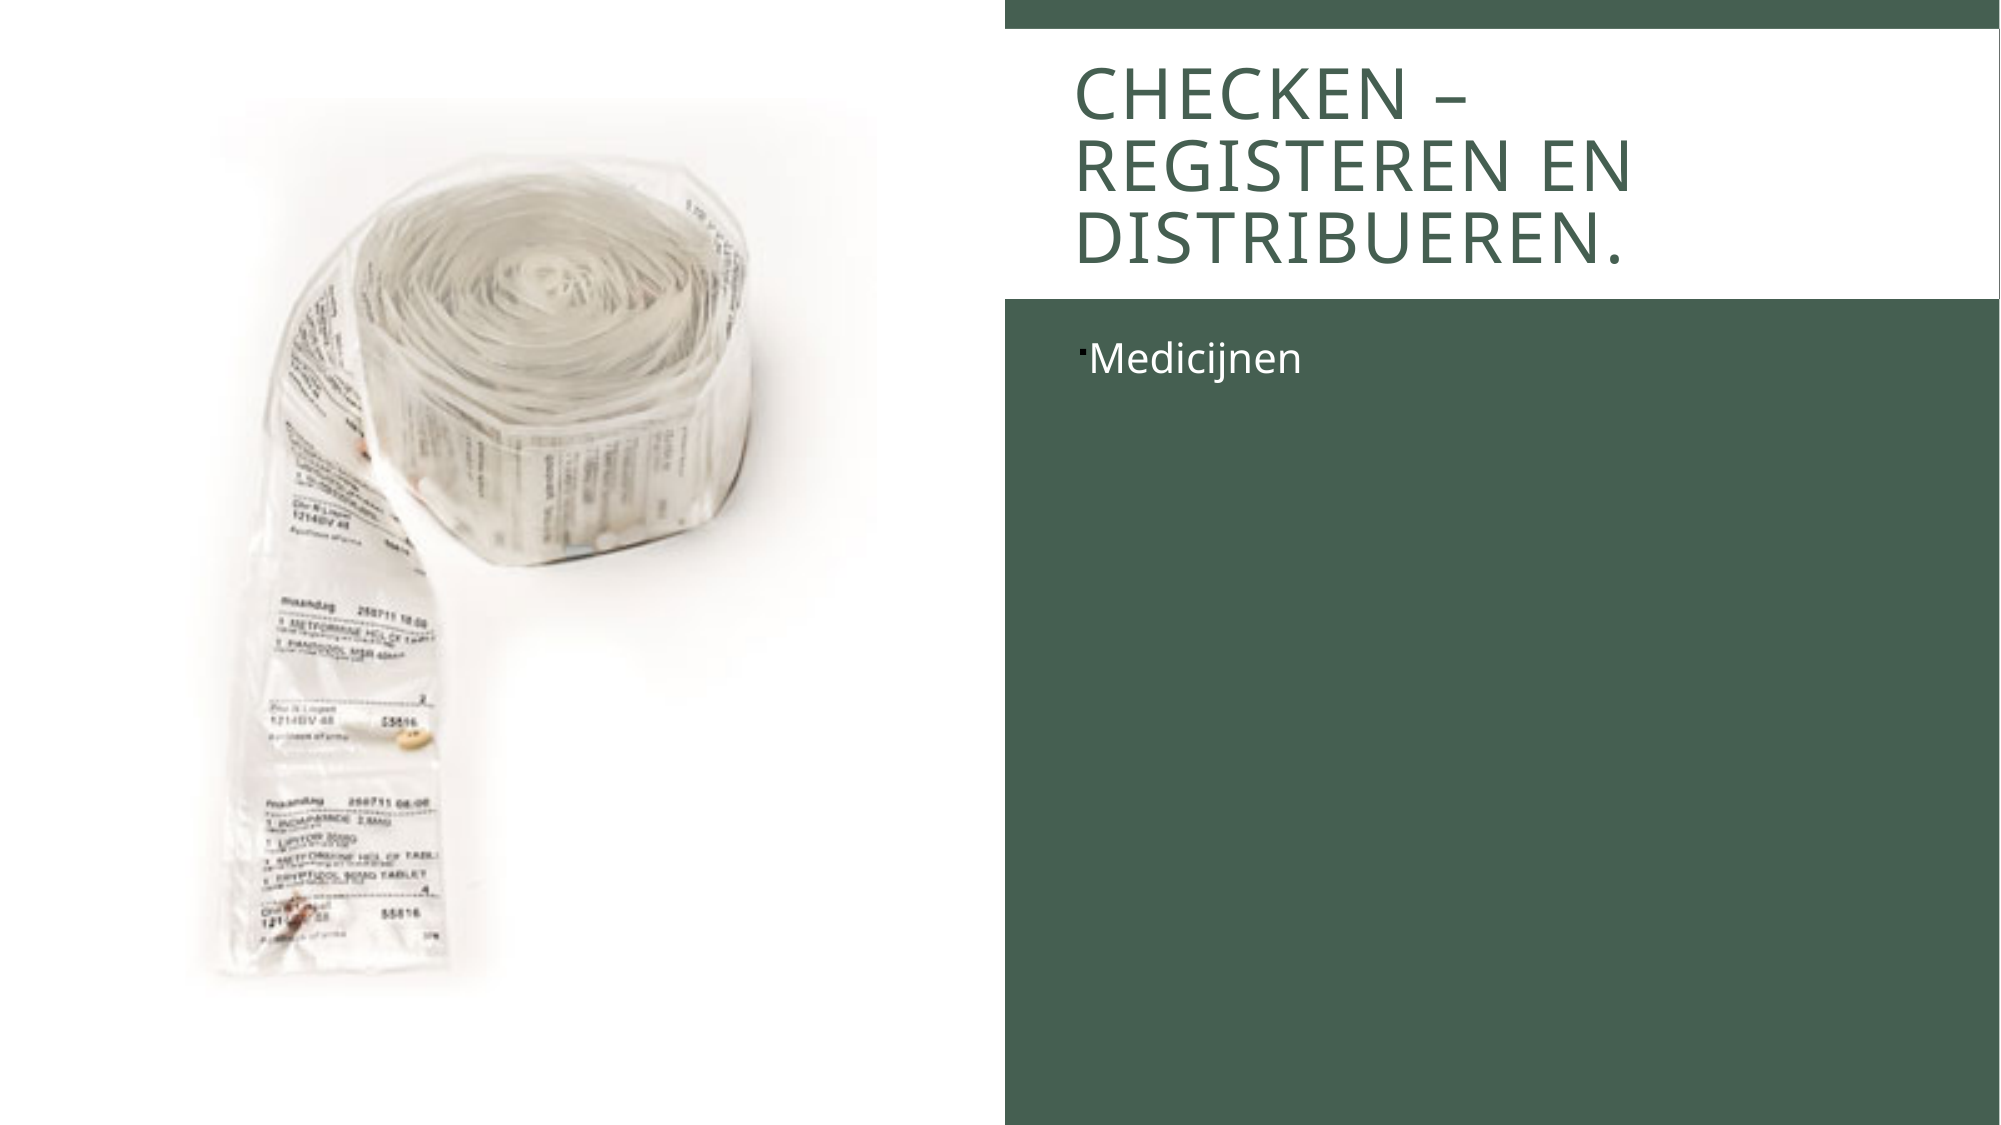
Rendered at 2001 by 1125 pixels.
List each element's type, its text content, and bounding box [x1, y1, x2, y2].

text_box [0, 0, 1006, 1125]
picture [126, 97, 877, 1021]
subtitle Medicijnen [1058, 329, 1894, 1020]
text_box [1006, 0, 2000, 28]
text_box [1006, 300, 2000, 1125]
text_box [1003, 28, 2000, 300]
title Checken – Registeren en distribueren. [1058, 46, 1894, 295]
